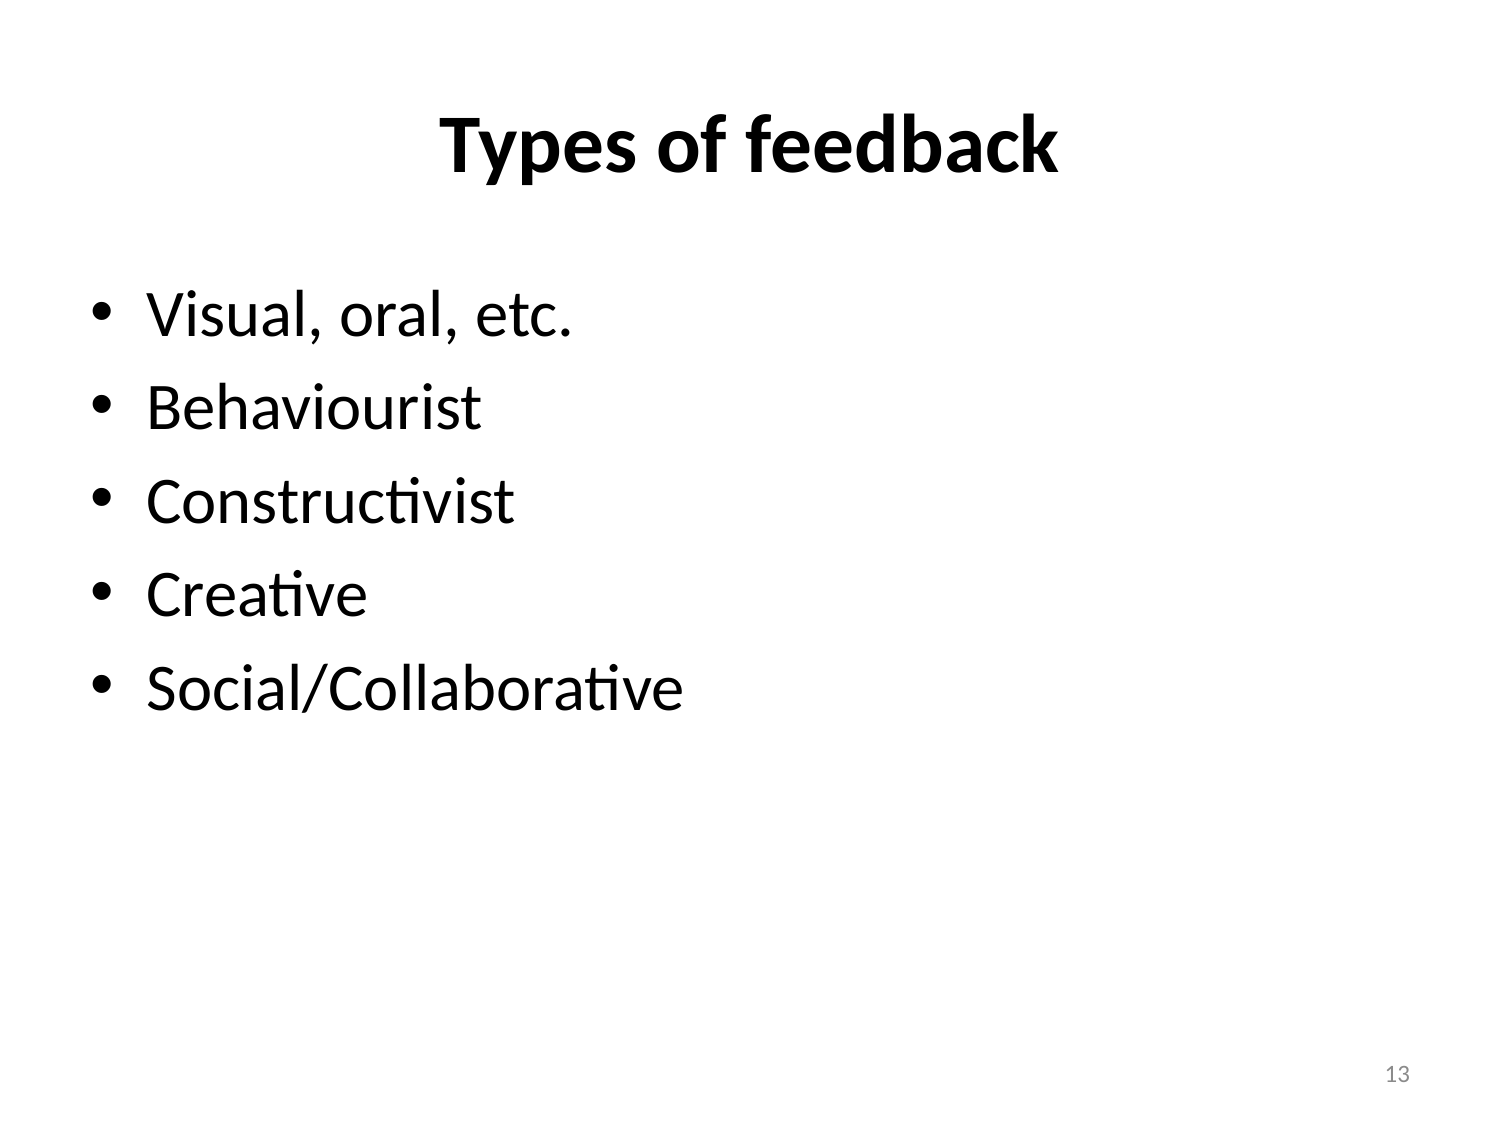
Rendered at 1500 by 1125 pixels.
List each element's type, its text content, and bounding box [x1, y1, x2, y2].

title Types of feedback [74, 44, 1426, 233]
list Visual, oral, etc. Behaviourist Constructivist Creative Social/Collaborative [74, 262, 1426, 1006]
slide_number 13 [1074, 1042, 1425, 1103]
